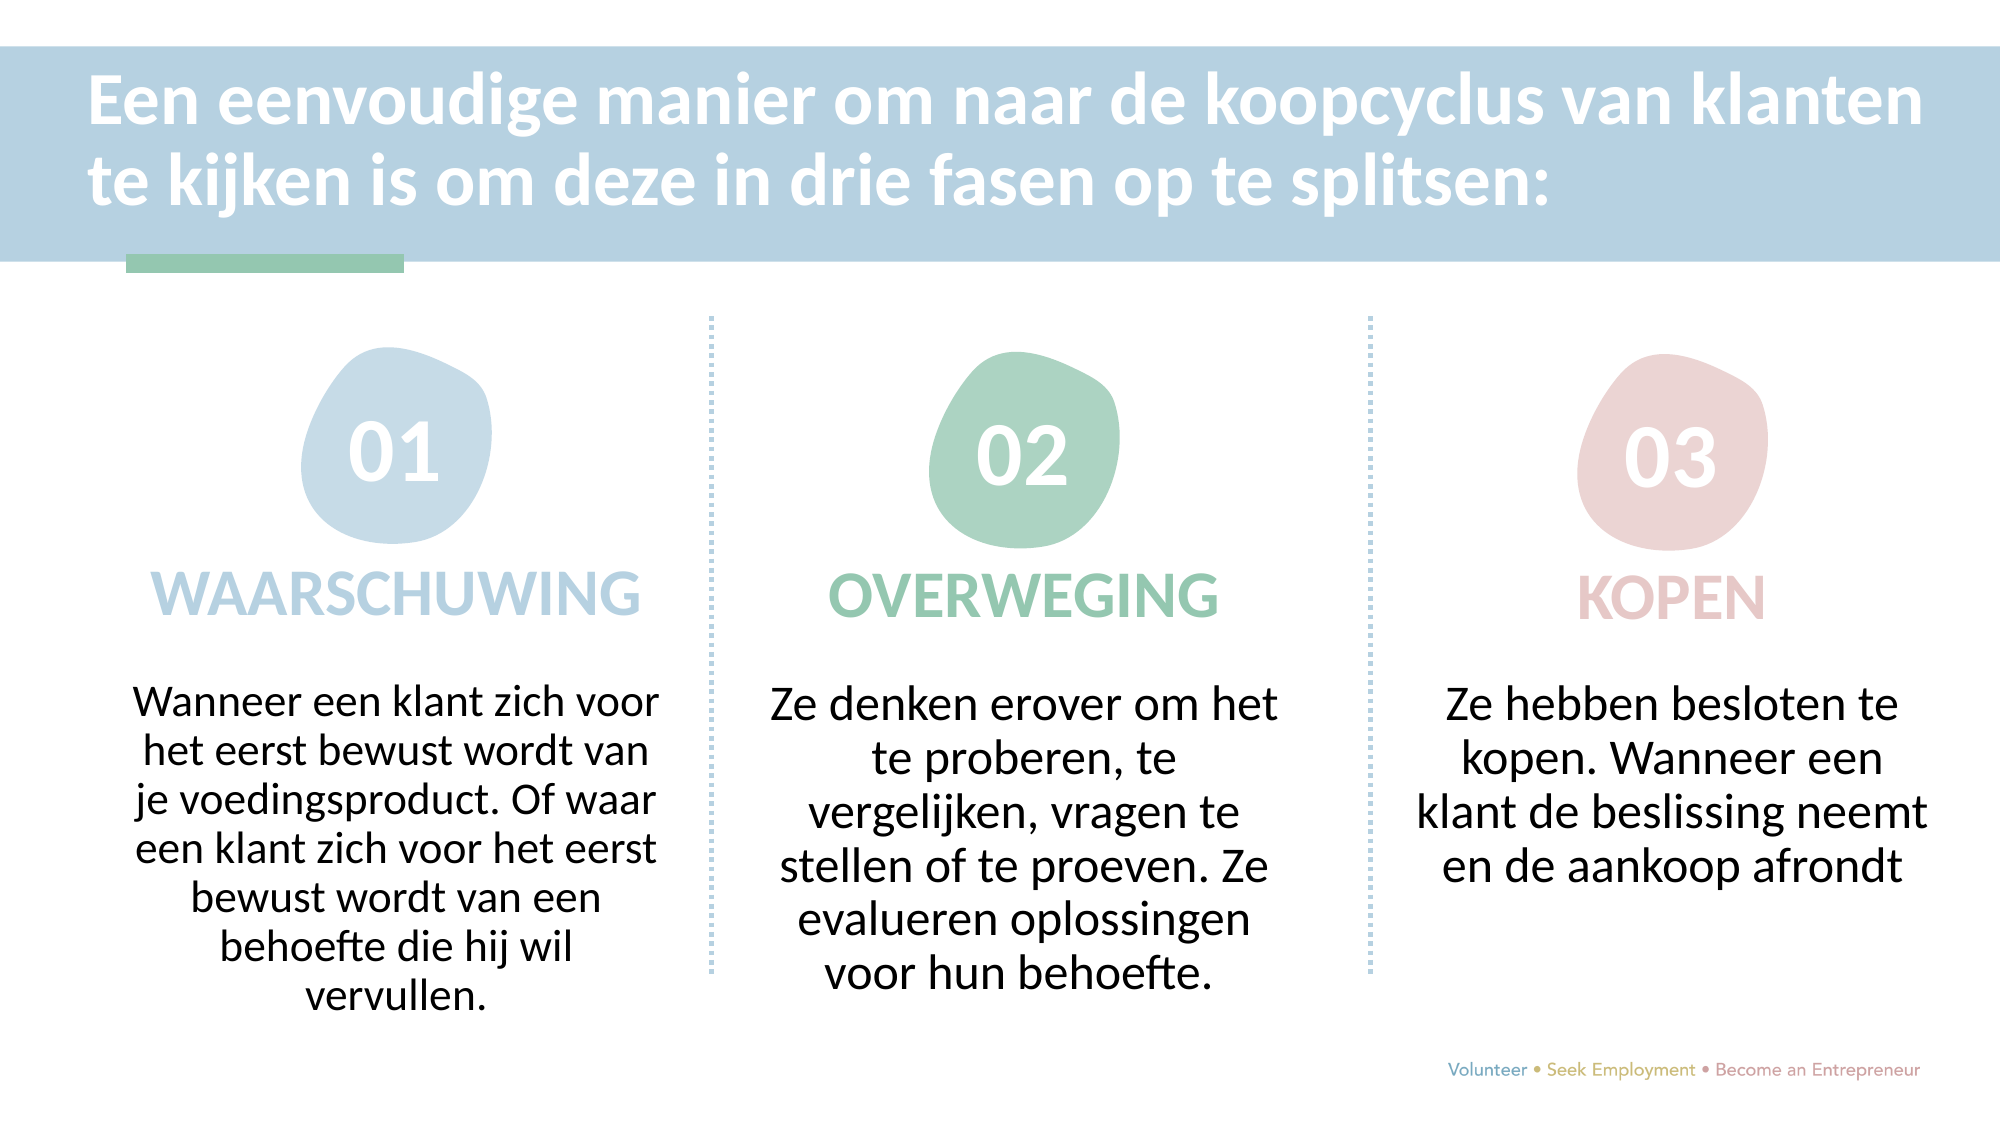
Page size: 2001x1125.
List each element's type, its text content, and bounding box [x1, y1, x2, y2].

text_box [928, 351, 1120, 606]
text_box Ze denken erover om het te proberen, te vergelijken, vragen te stellen of te proeven. Ze evalueren oplossingen voor hun behoefte. [744, 669, 1304, 902]
text_box Wanneer een klant zich voor het eerst bewust wordt van je voedingsproduct. Of waar een klant zich voor het eerst bewust wordt van een behoefte die hij wil vervullen. [116, 669, 676, 1068]
list Een eenvoudige manier om naar de koopcyclus van klanten te kijken is om deze in drie fasen op te splitsen: [72, 138, 2000, 245]
picture [1418, 1046, 1971, 1103]
text_box KOPEN [1392, 554, 1953, 669]
text_box Ze hebben besloten te kopen. Wanneer een klant de beslissing neemt en de aankoop afrondt [1392, 669, 1953, 902]
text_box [1577, 354, 1768, 608]
text_box OVERWEGING [744, 552, 1304, 669]
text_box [300, 347, 492, 602]
list WAARSCHUWING [116, 572, 676, 669]
